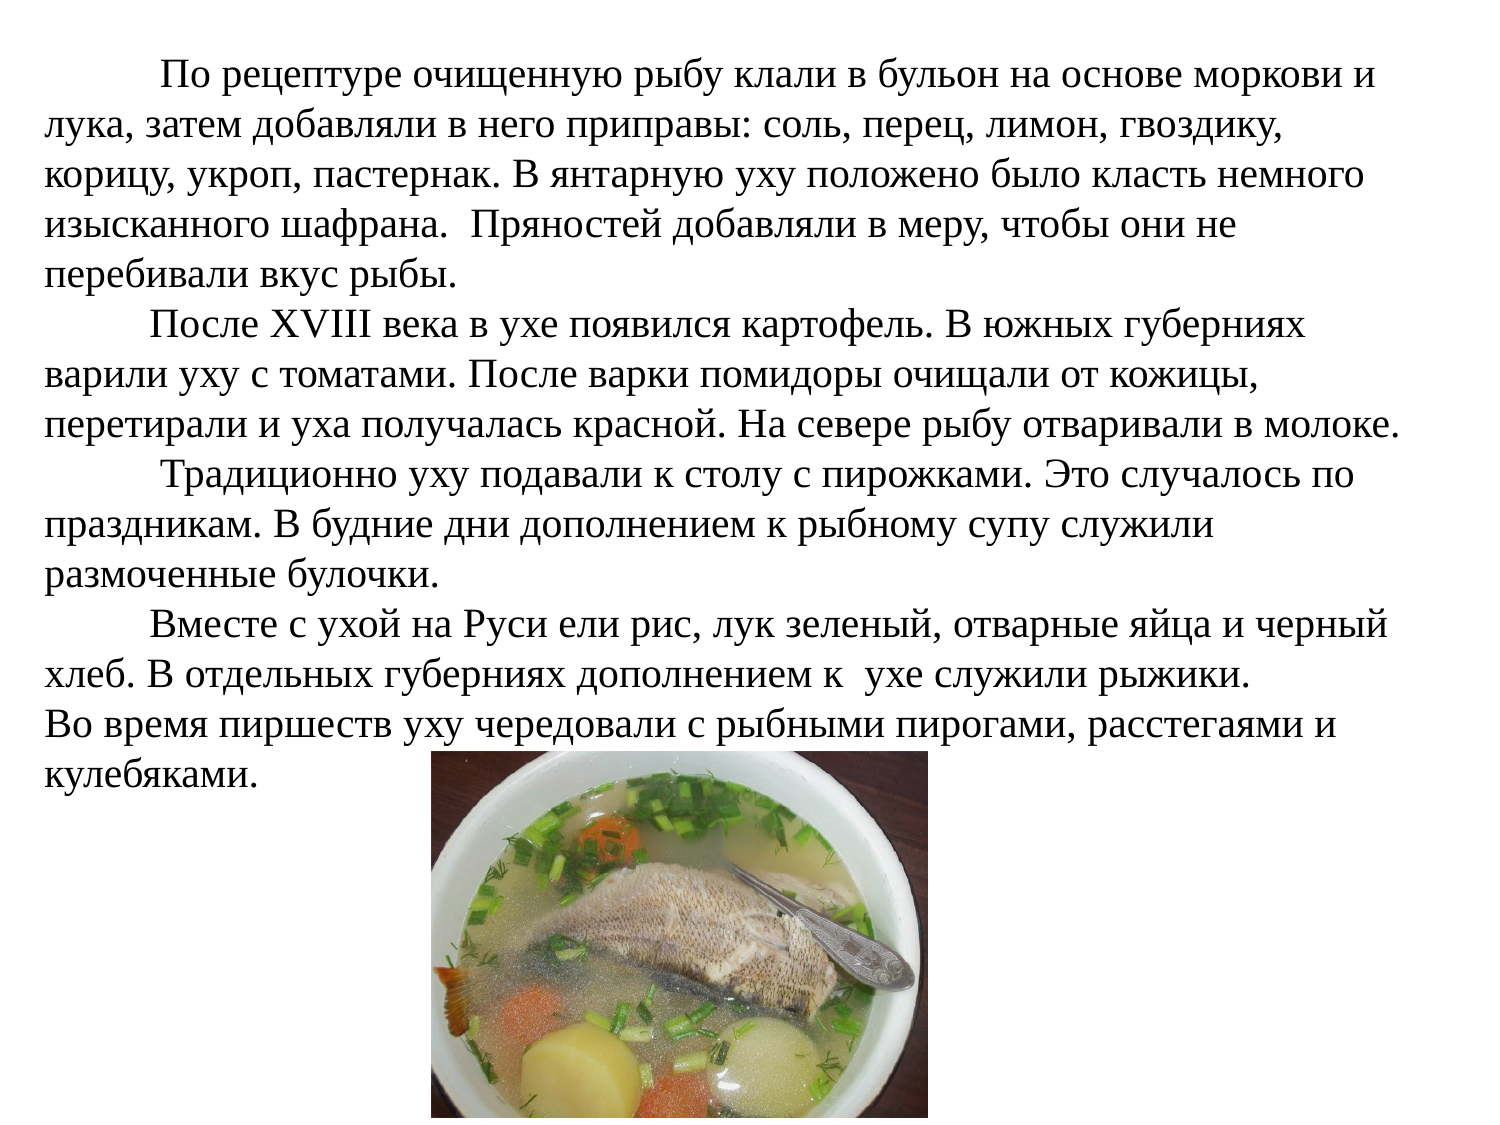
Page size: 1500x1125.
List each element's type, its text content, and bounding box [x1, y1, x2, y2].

title По рецептуре очищенную рыбу клали в бульон на основе моркови и лука, затем добавляли в него приправы: соль, перец, лимон, гвоздику, корицу, укроп, пастернак. В янтарную уху положено было класть немного изысканного шафрана. Пряностей добавляли в меру, чтобы они не перебивали вкус рыбы. После XVIII века в ухе появился картофель. В южных губерниях варили уху с томатами. После варки помидоры очищали от кожицы, перетирали и уха получалась красной. На севере рыбу отваривали в молоке. Традиционно уху подавали к столу с пирожками. Это случалось по праздникам. В будние дни дополнением к рыбному супу служили размоченные булочки. Вместе с ухой на Руси ели рис, лук зеленый, отварные яйца и черный хлеб. В отдельных губерниях дополнением к ухе служили рыжики. Во время пиршеств уху чередовали с рыбными пирогами, расстегаями и кулебяками. [29, 30, 1425, 811]
picture [430, 751, 928, 1118]
